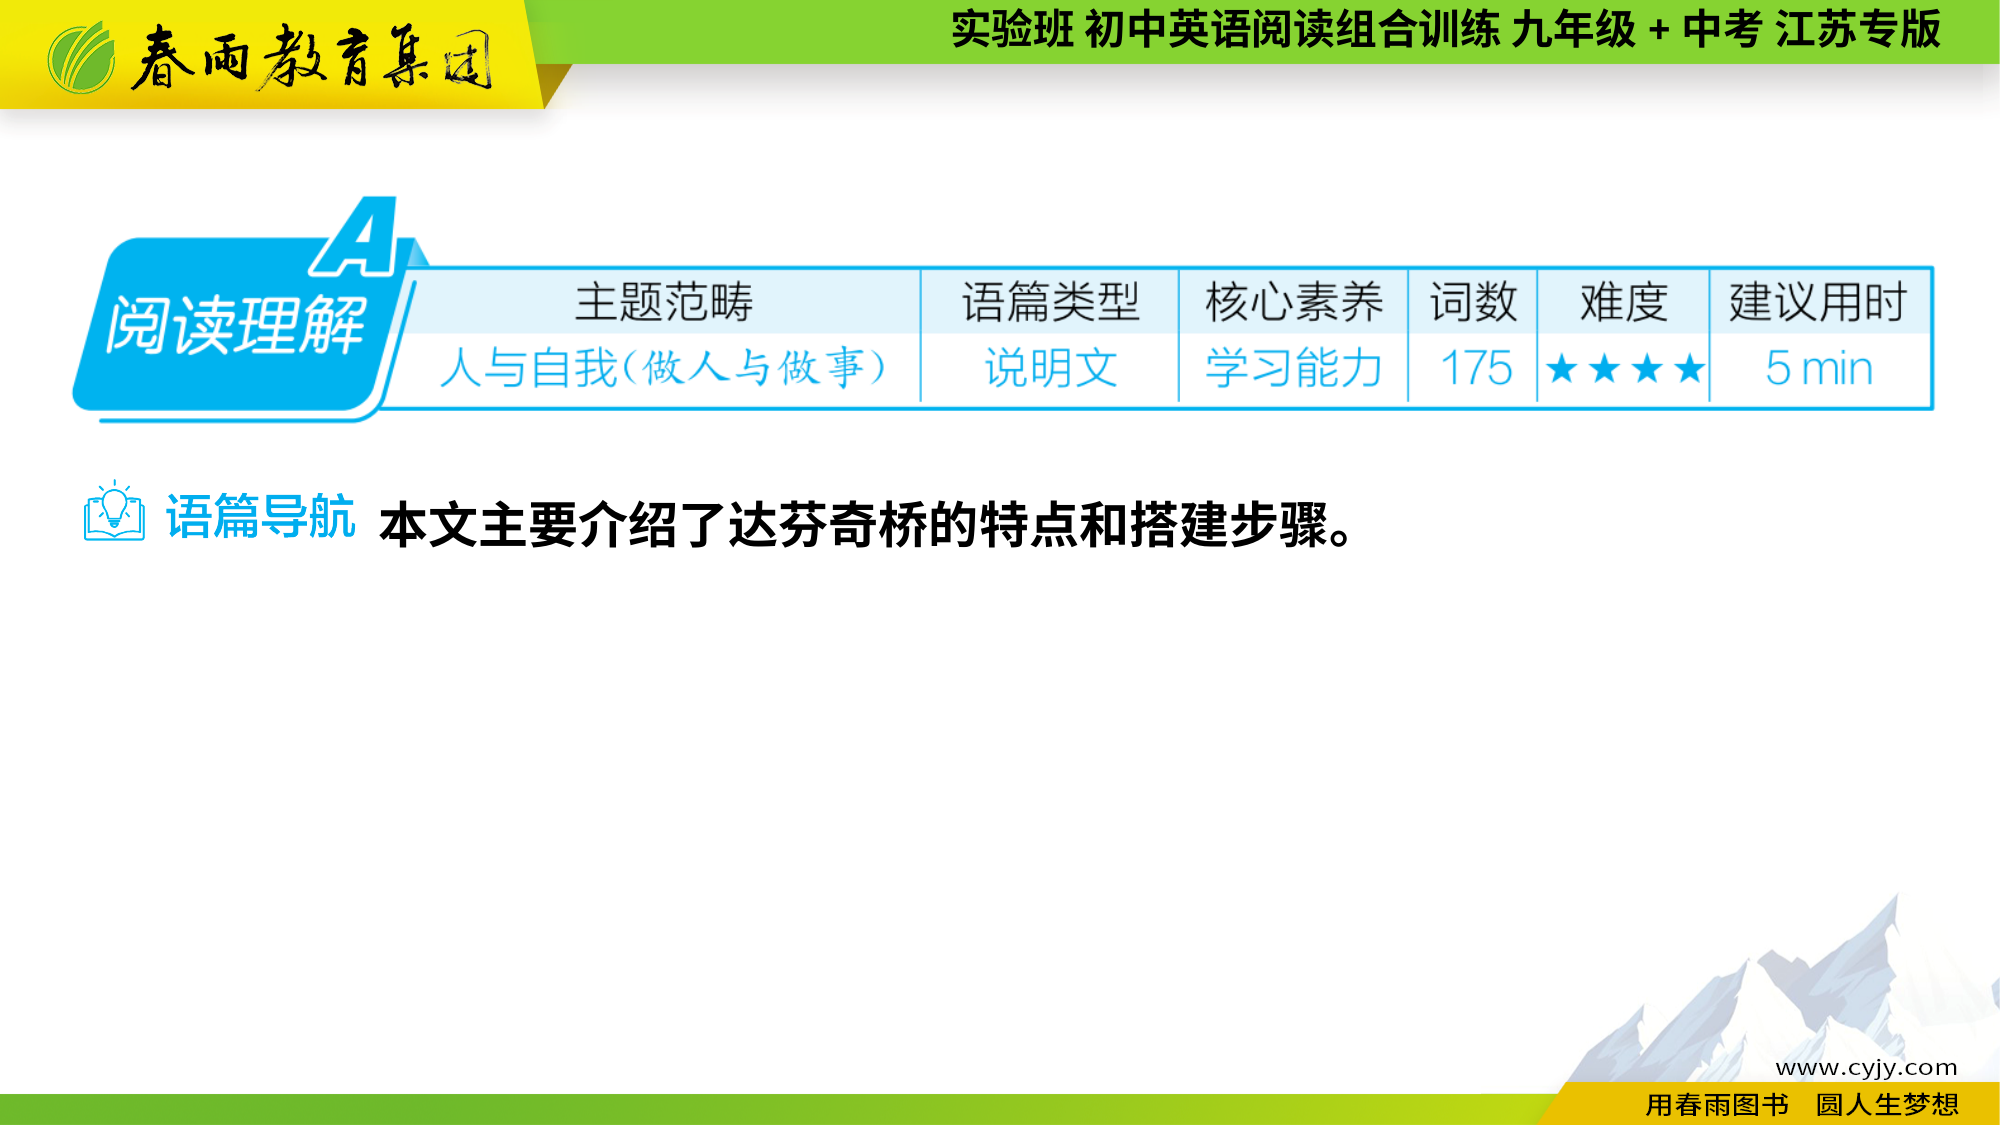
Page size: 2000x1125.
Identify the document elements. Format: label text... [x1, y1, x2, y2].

picture [0, 0, 2000, 1125]
list 本文主要介绍了达芬奇桥的特点和搭建步骤。 [59, 456, 1944, 551]
